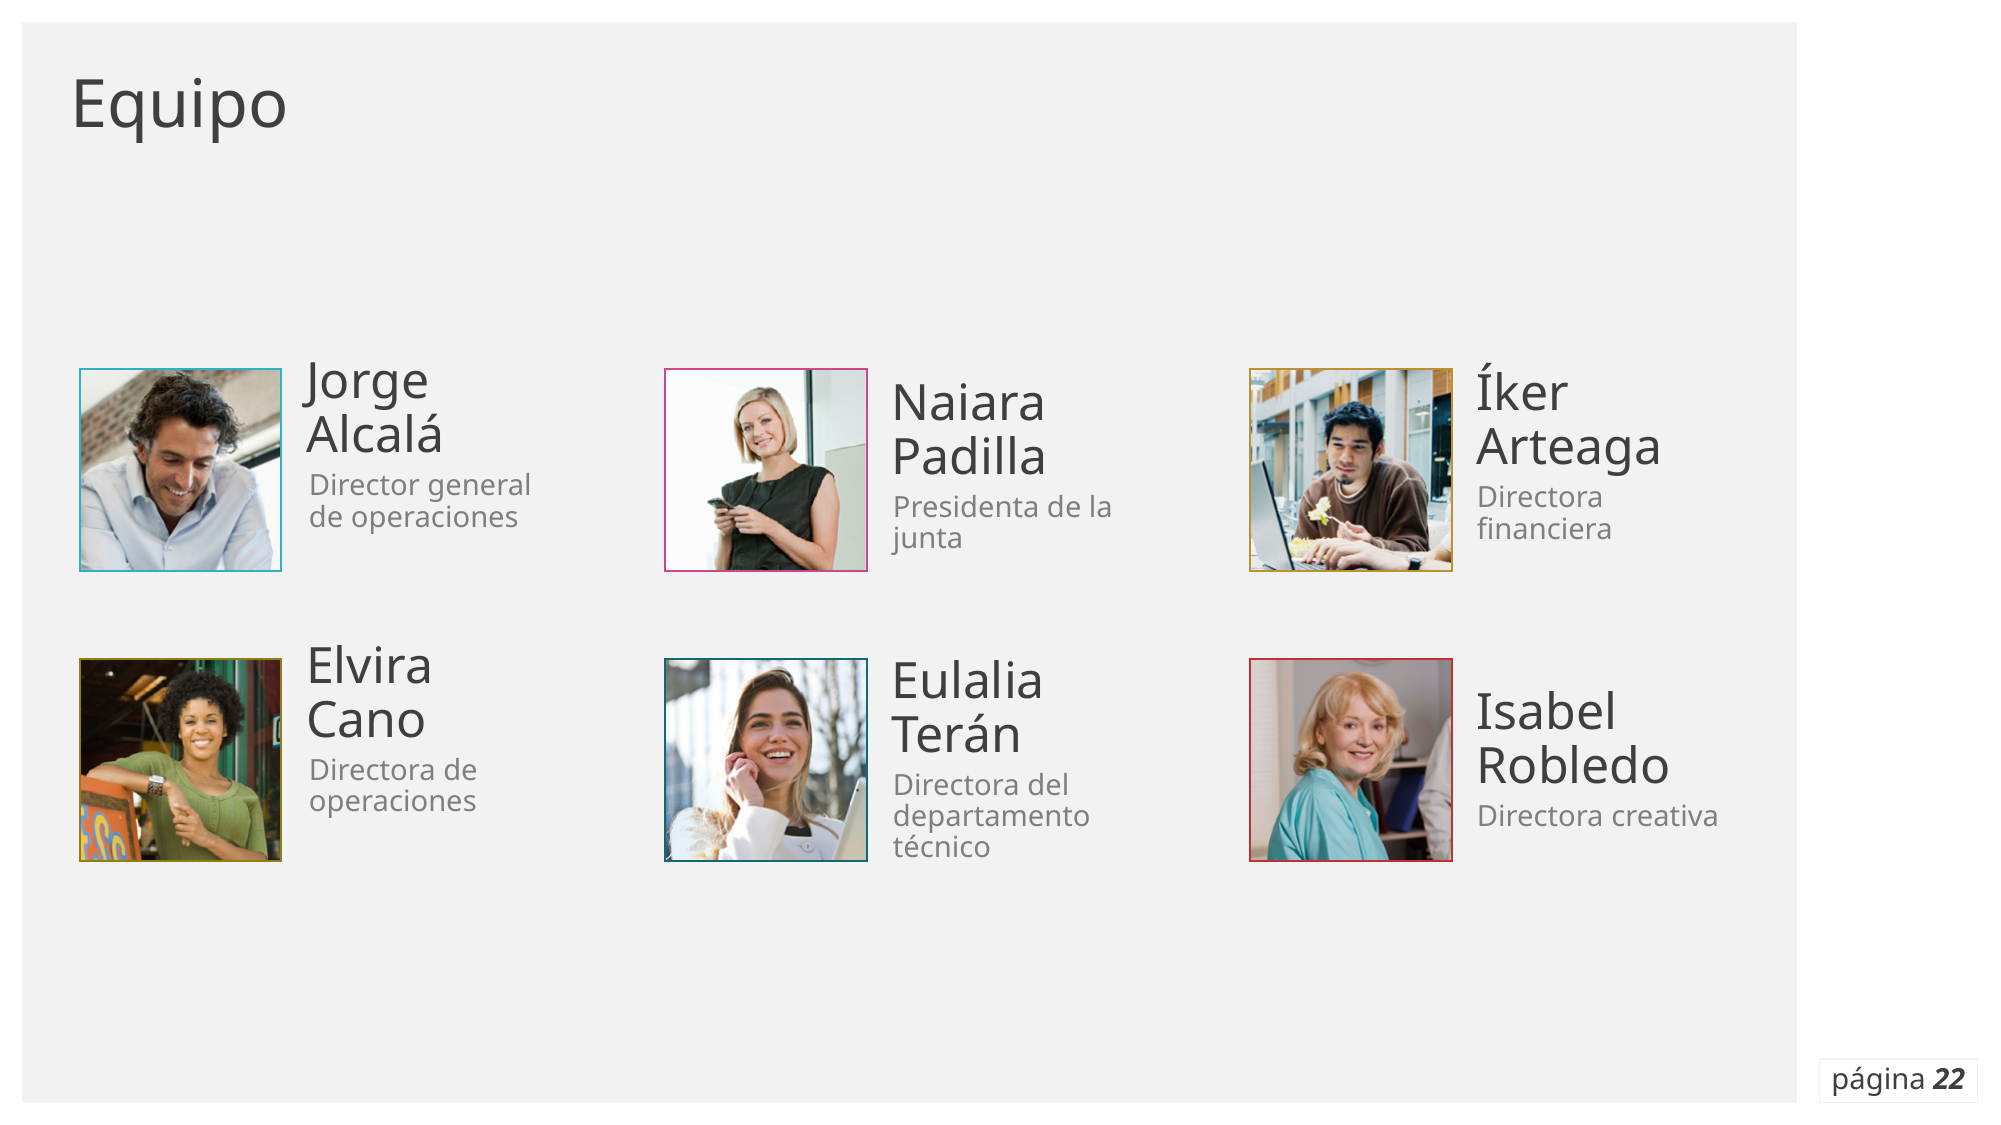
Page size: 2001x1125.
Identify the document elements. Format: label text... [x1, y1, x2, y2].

list Directora financiera [1476, 482, 1735, 542]
slide_number página ‹#› [1819, 1058, 1978, 1103]
picture [80, 369, 281, 571]
picture [1250, 369, 1452, 571]
picture [665, 369, 866, 571]
list Isabel Robledo [1476, 686, 1735, 795]
list Directora creativa [1476, 801, 1735, 860]
list Naiara Padilla [891, 377, 1150, 486]
title Equipo [70, 70, 1735, 142]
picture [1250, 659, 1452, 860]
list Jorge Alcalá [306, 355, 565, 464]
picture [665, 659, 866, 860]
list Directora del departamento técnico [892, 769, 1151, 880]
list Elvira Cano [306, 640, 565, 748]
list Eulalia Terán [891, 655, 1150, 763]
picture [80, 659, 281, 860]
list Íker Arteaga [1476, 368, 1735, 476]
list Director general de operaciones [308, 470, 567, 529]
list Directora de operaciones [308, 754, 567, 814]
list Presidenta de la junta [892, 492, 1151, 551]
